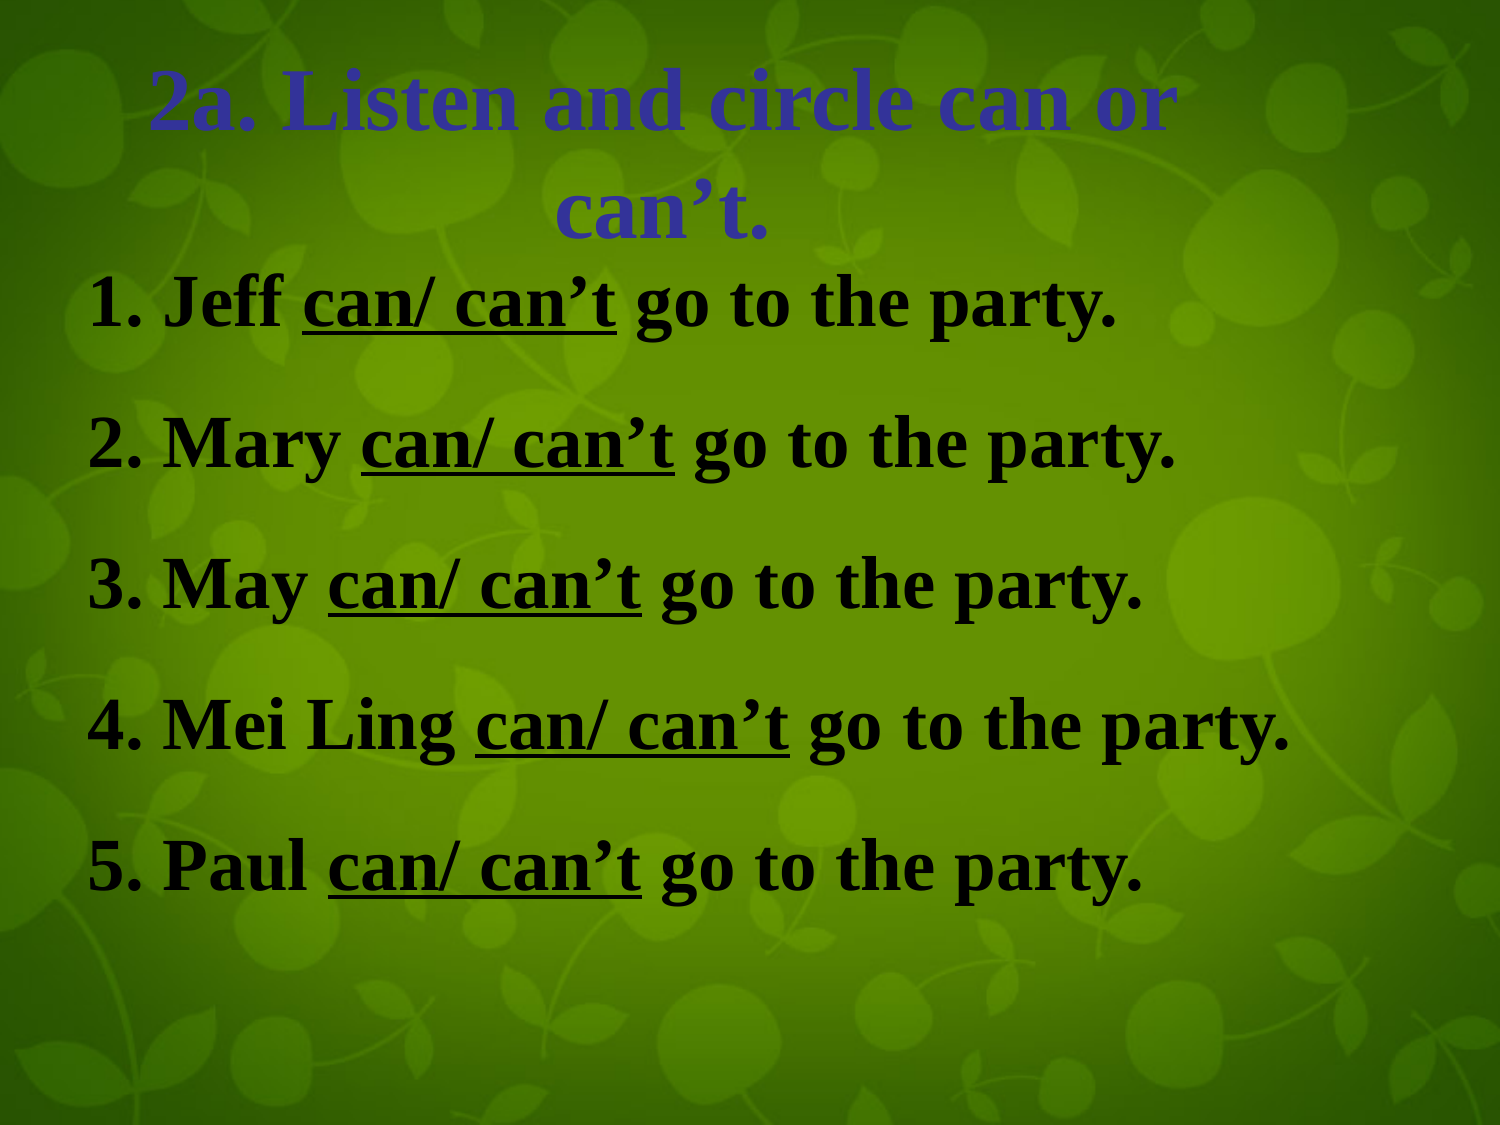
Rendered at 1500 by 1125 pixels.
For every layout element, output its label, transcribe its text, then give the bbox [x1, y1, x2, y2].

text_box [599, 87, 805, 191]
picture [0, 0, 1500, 1125]
title 2a. Listen and circle can or can’t. [24, 75, 1301, 223]
text_box [337, 387, 495, 485]
text_box [592, 666, 794, 764]
text_box [312, 799, 455, 910]
text_box [462, 512, 668, 625]
text_box [451, 237, 656, 342]
list 1. Jeff can/ can’t go to the party. 2. Mary can/ can’t go to the party. 3. May can/ can’t go to the party. 4. Mei Ling can/ can’t go to the party. 5. Paul can/ can’t go to the party. [72, 208, 1459, 1006]
